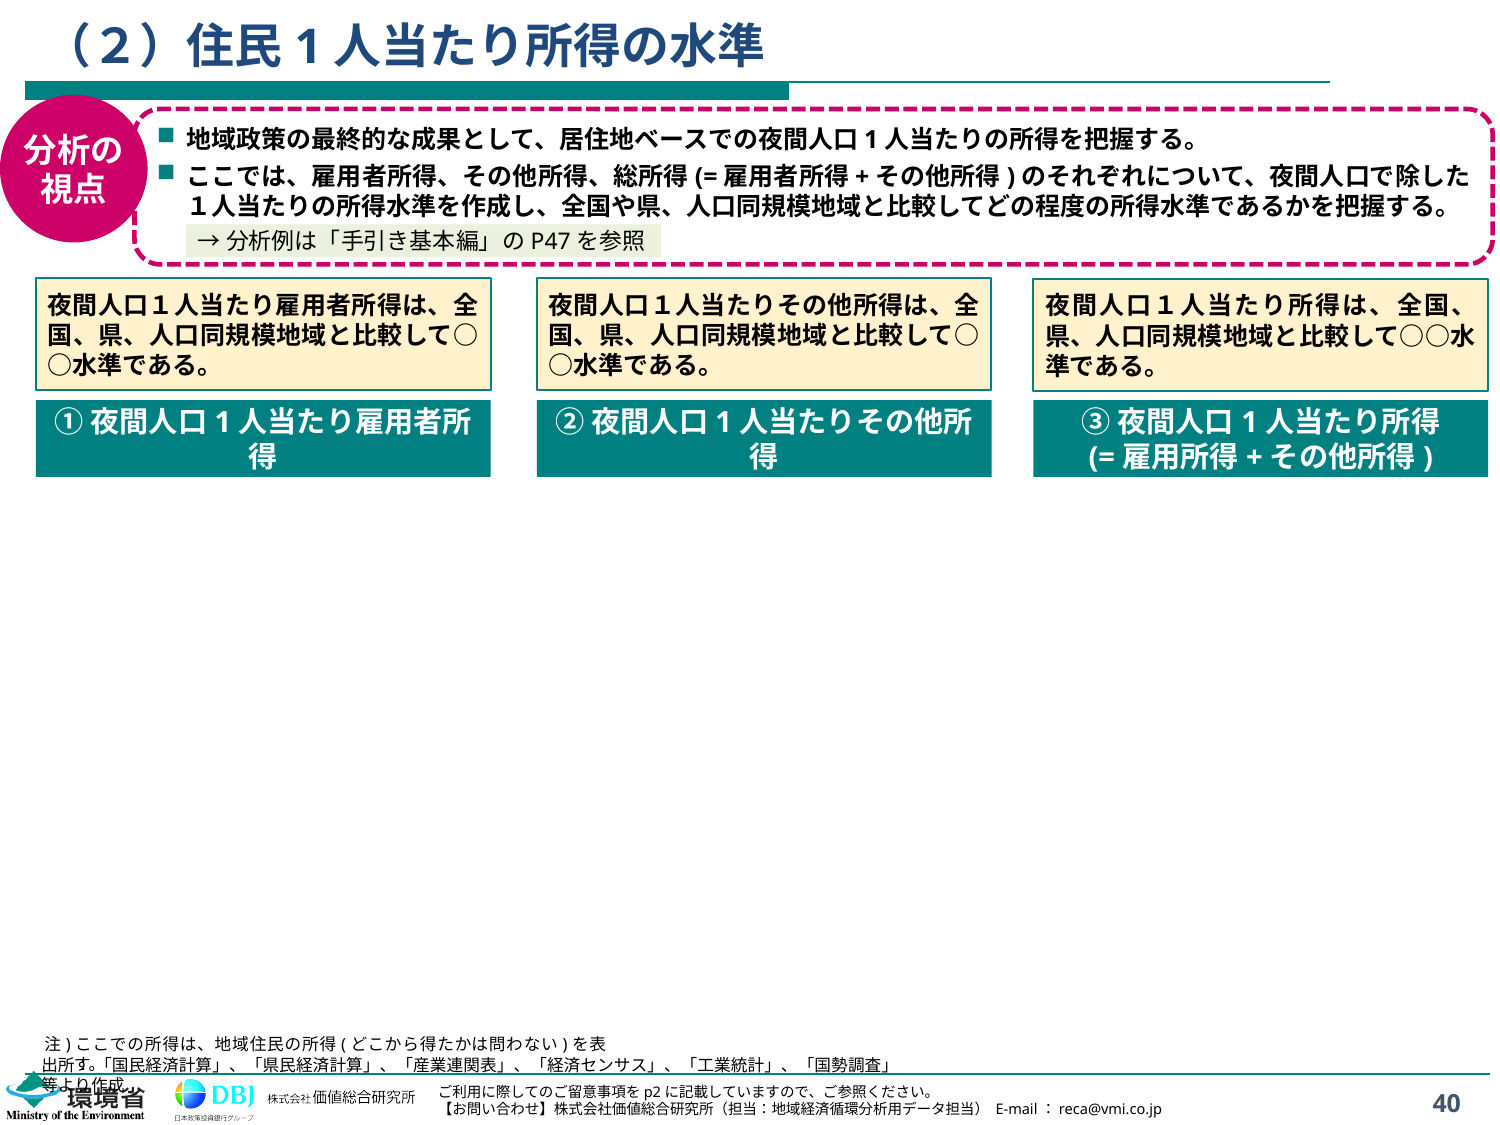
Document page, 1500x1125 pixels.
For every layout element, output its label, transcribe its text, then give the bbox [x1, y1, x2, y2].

title （２）住民1人当たり所得の水準 [27, 0, 1500, 82]
text_box 夜間人口１人当たり雇用者所得は、全国、県、人口同規模地域と比較して○○水準である。 [35, 278, 491, 391]
picture [171, 1095, 419, 1125]
text_box ②夜間人口1人当たりその他所得 [536, 400, 992, 477]
text_box 地域政策の最終的な成果として、居住地ベースでの夜間人口1人当たりの所得を把握する。 ここでは、雇用者所得、その他所得、総所得(=雇用者所得+その他所得)のそれぞれについて、夜間人口で除した１人当たりの所得水準を作成し、全国や県、人口同規模地域と比較してどの程度の所得水準であるかを把握する。 [134, 108, 1493, 265]
text_box 分析の 視点 [0, 94, 148, 243]
slide_number 40 [1393, 1079, 1500, 1122]
text_box ①夜間人口1人当たり雇用者所得 [35, 400, 491, 477]
text_box 夜間人口１人当たりその他所得は、全国、県、人口同規模地域と比較して○○水準である。 [536, 278, 992, 391]
text_box ③夜間人口1人当たり所得 (=雇用所得+その他所得) [1033, 400, 1489, 477]
text_box 注) ここでの所得は、地域住民の所得(どこから得たかは問わない)を表す。 [44, 1033, 607, 1054]
text_box 出所： 「国民経済計算」、「県民経済計算」、「産業連関表」、「経済センサス」、「工業統計」、「国勢調査」等より作成 [41, 1054, 916, 1095]
text_box →分析例は「手引き基本編」のP47を参照 [185, 224, 661, 258]
text_box 夜間人口１人当たり所得は、全国、県、人口同規模地域と比較して○○水準である。 [1033, 278, 1489, 392]
picture [2, 1071, 148, 1125]
